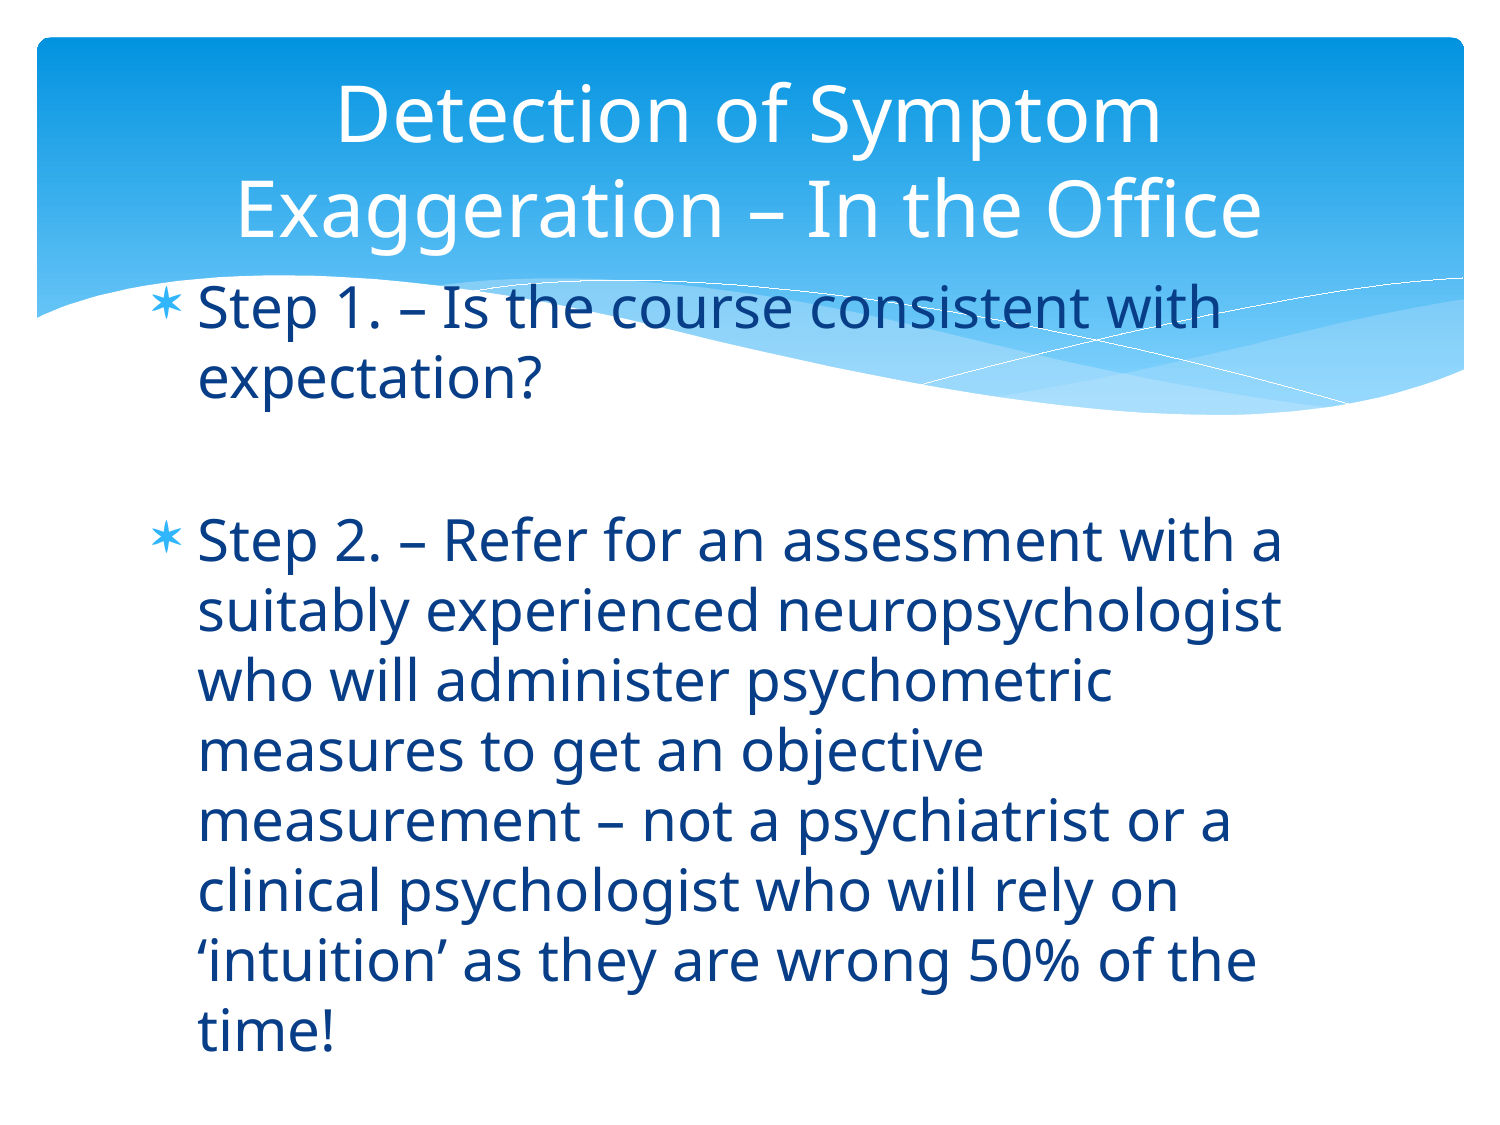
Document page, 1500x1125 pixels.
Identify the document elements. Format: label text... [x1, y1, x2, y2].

title Detection of Symptom Exaggeration – In the Office [75, 55, 1425, 261]
list Step 1. – Is the course consistent with expectation? Step 2. – Refer for an assessment with a suitably experienced neuropsychologist who will administer psychometric measures to get an objective measurement – not a psychiatrist or a clinical psychologist who will rely on ‘intuition’ as they are wrong 50% of the time! [137, 262, 1353, 992]
